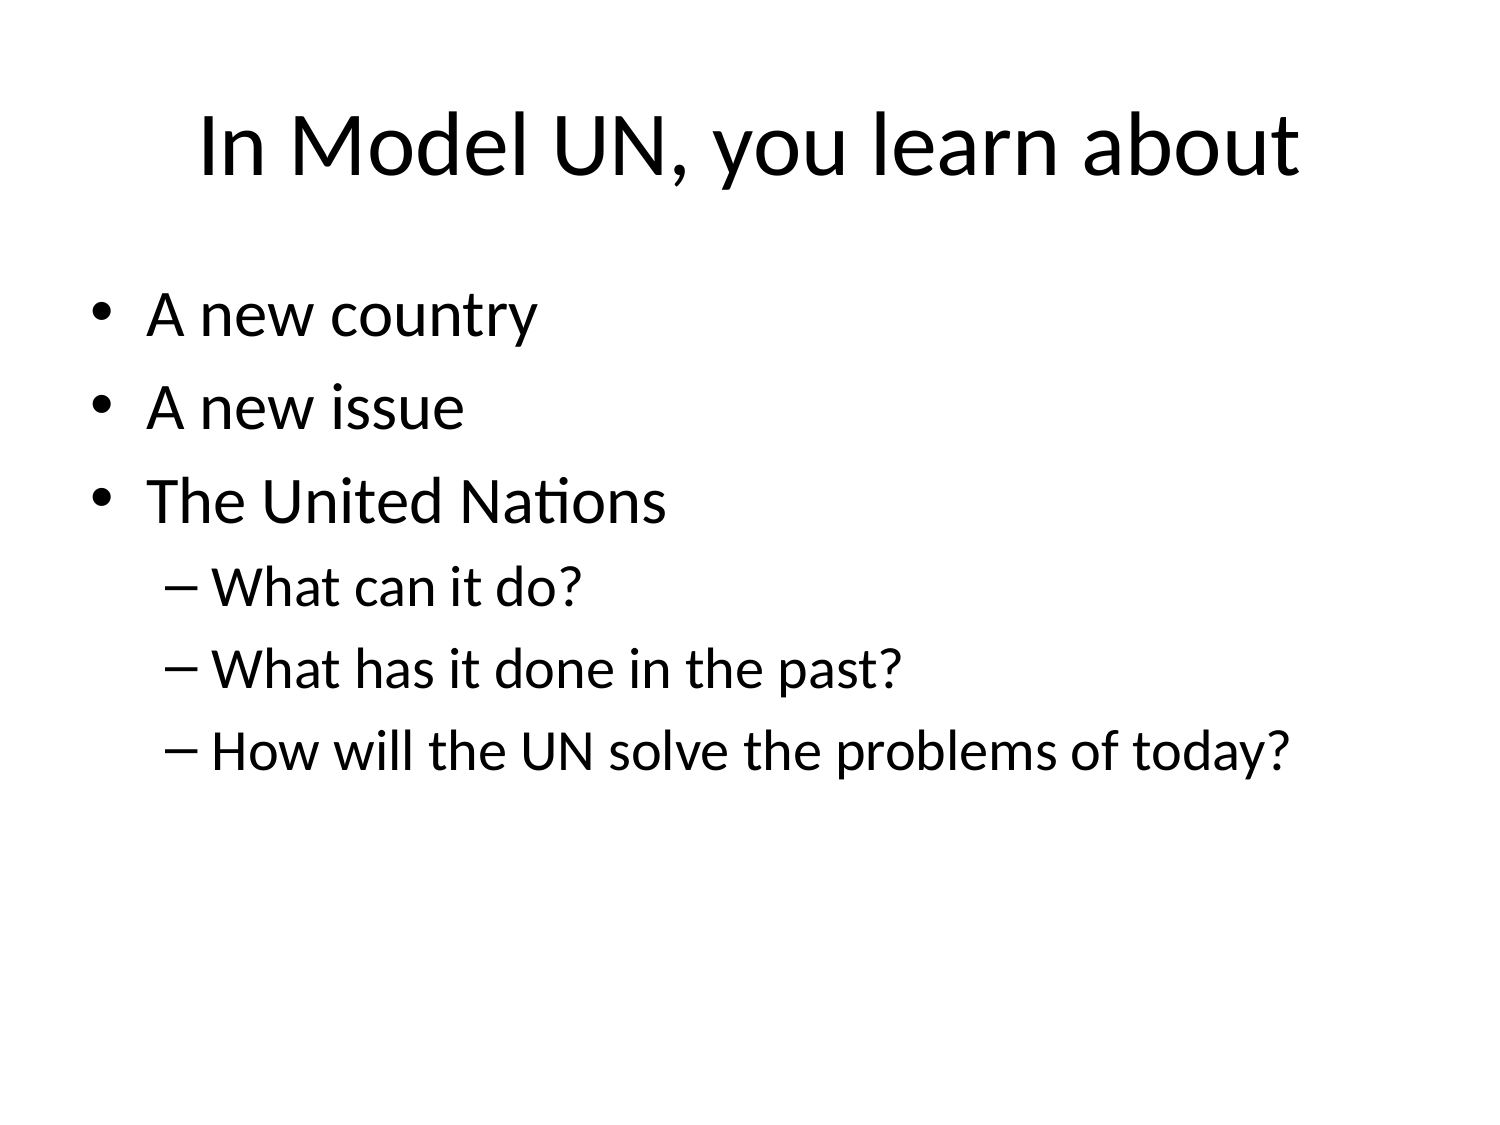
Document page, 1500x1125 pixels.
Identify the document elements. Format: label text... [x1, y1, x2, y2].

list A new country A new issue The United Nations What can it do? What has it done in the past? How will the UN solve the problems of today? [75, 262, 1425, 1005]
title In Model UN, you learn about [75, 45, 1425, 233]
